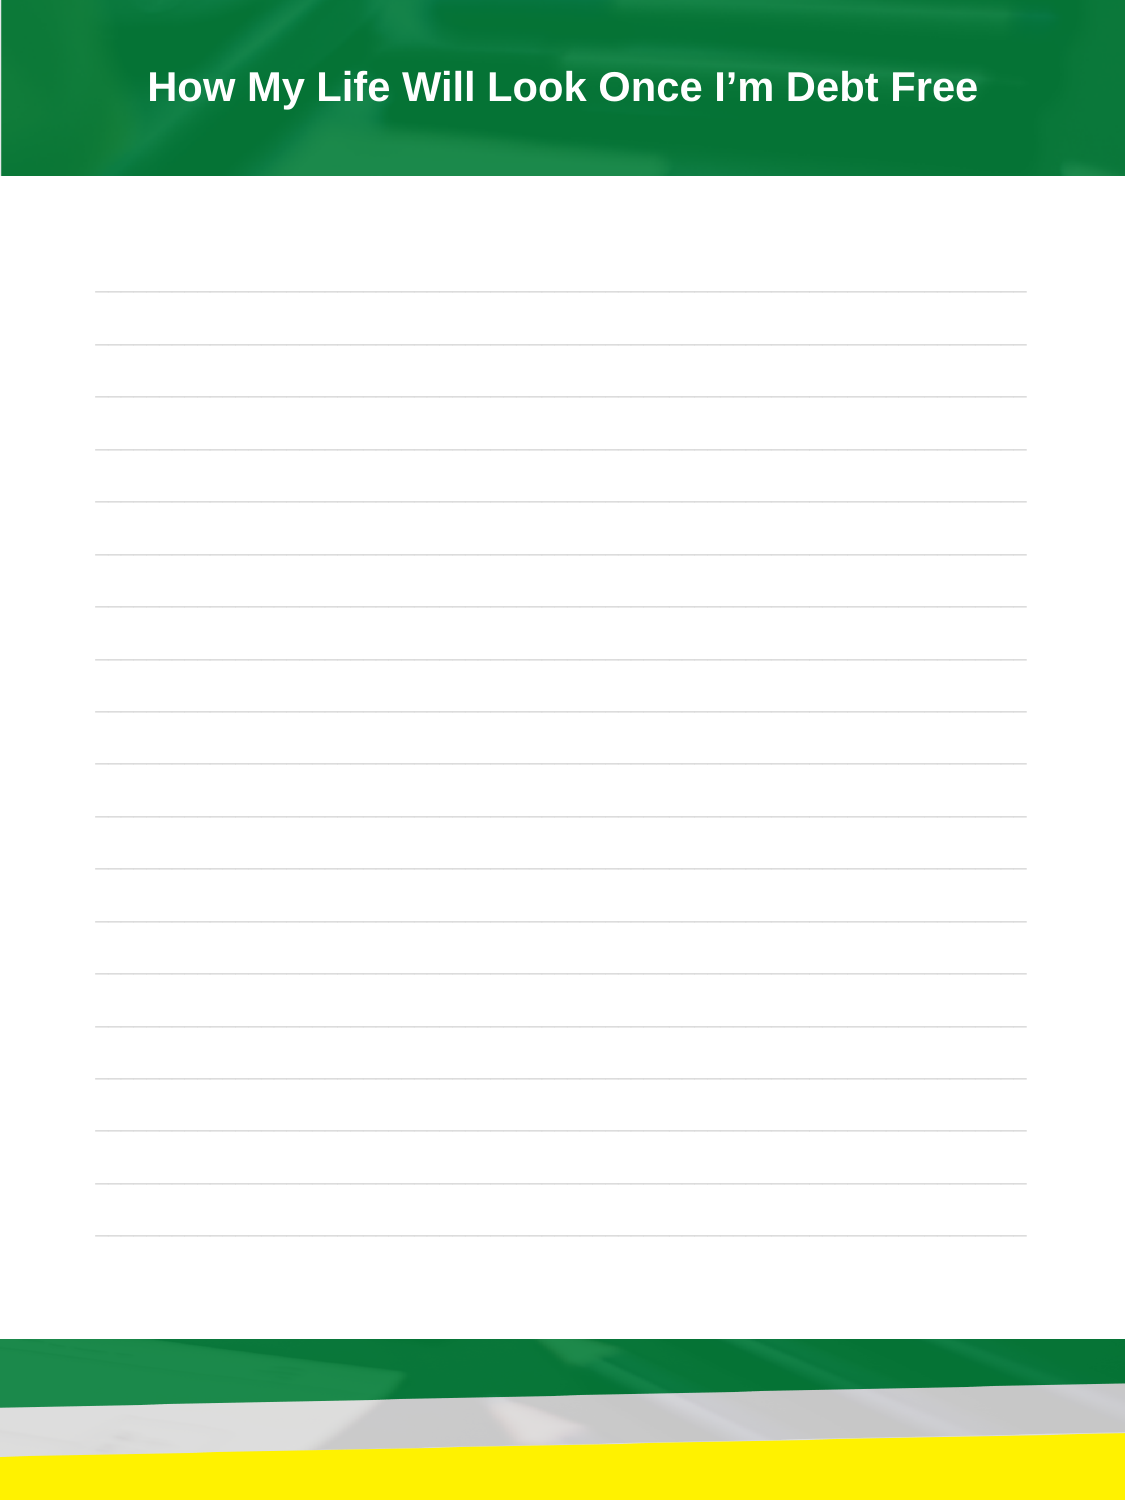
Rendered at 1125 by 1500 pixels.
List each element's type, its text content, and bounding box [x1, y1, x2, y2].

picture [0, 1339, 1125, 1500]
picture [0, 0, 1125, 176]
text_box _________________________________________________________________________ _________________________________________________________________________ _________________________________________________________________________ _________________________________________________________________________ _________________________________________________________________________ _________________________________________________________________________ _________________________________________________________________________ _________________________________________________________________________ _________________________________________________________________________ _________________________________________________________________________ _________________________________________________________________________ _________________________________________________________________________ _________________________________________________________________________ _________________________________________________________________________ _________________________________________________________________________ _________________________________________________________________________ _________________________________________________________________________ _________________________________________________________________________ _________________________________________________________________________ [80, 258, 1045, 1245]
